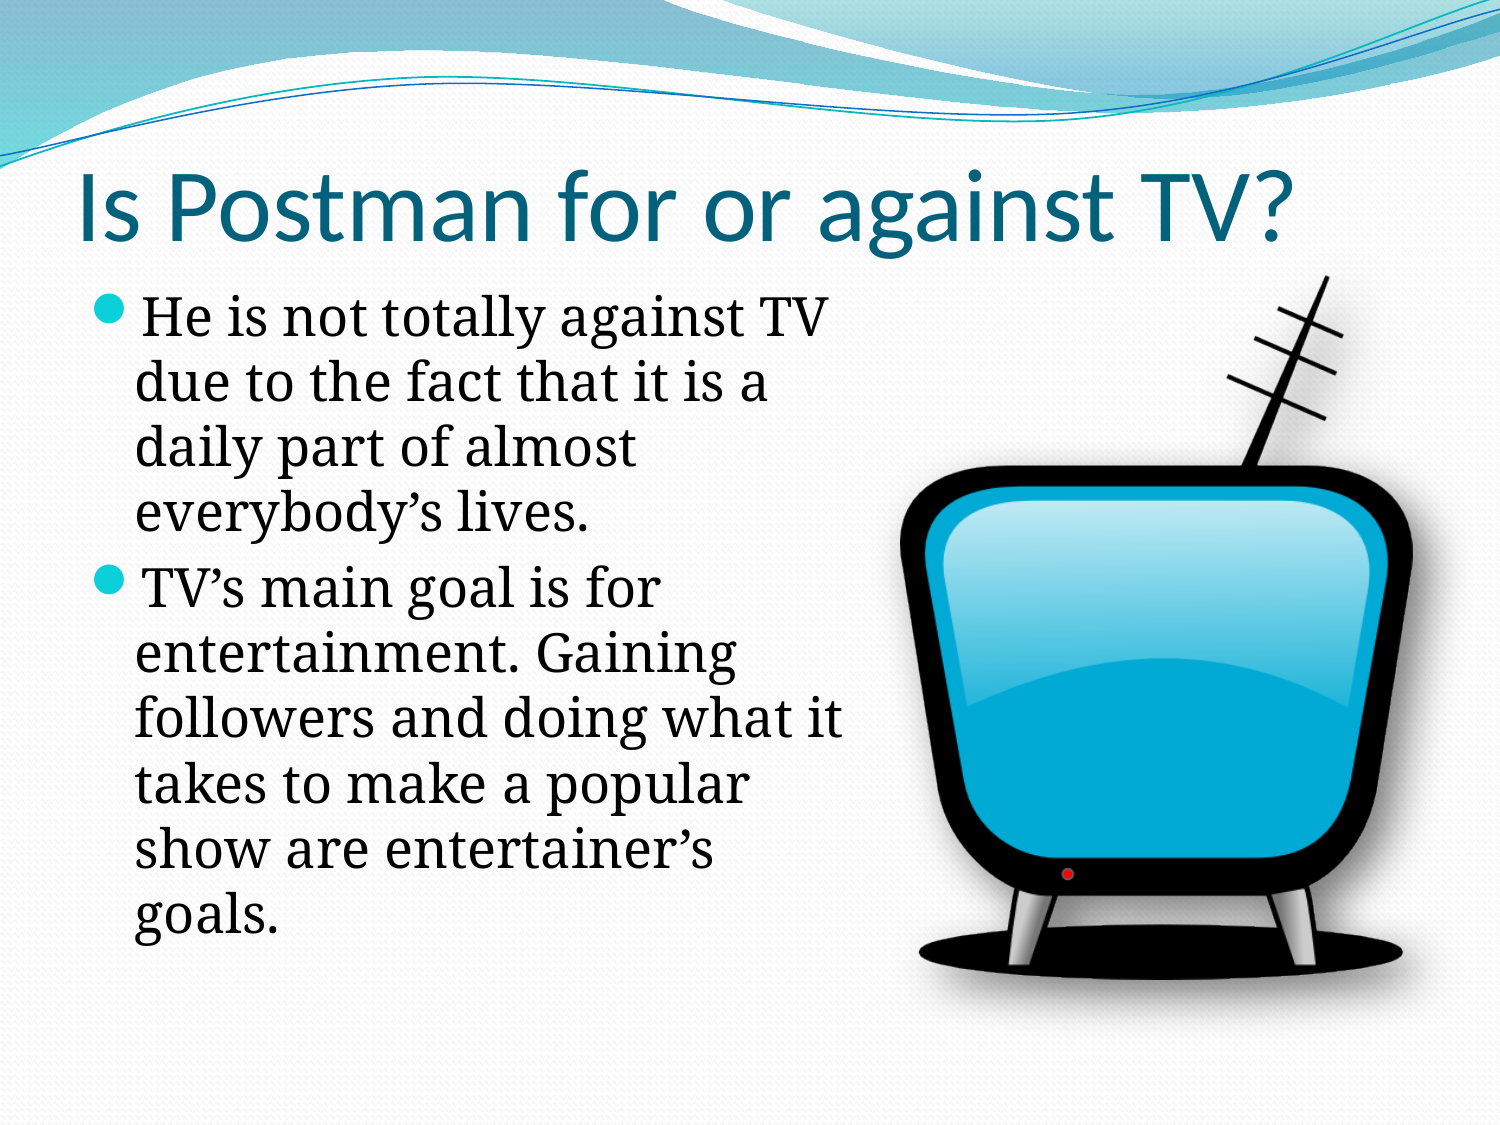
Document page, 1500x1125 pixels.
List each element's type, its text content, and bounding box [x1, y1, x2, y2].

picture [899, 274, 1413, 980]
list He is not totally against TV due to the fact that it is a daily part of almost everybody’s lives. TV’s main goal is for entertainment. Gaining followers and doing what it takes to make a popular show are entertainer’s goals. [75, 275, 863, 1038]
title Is Postman for or against TV? [75, 115, 1425, 263]
